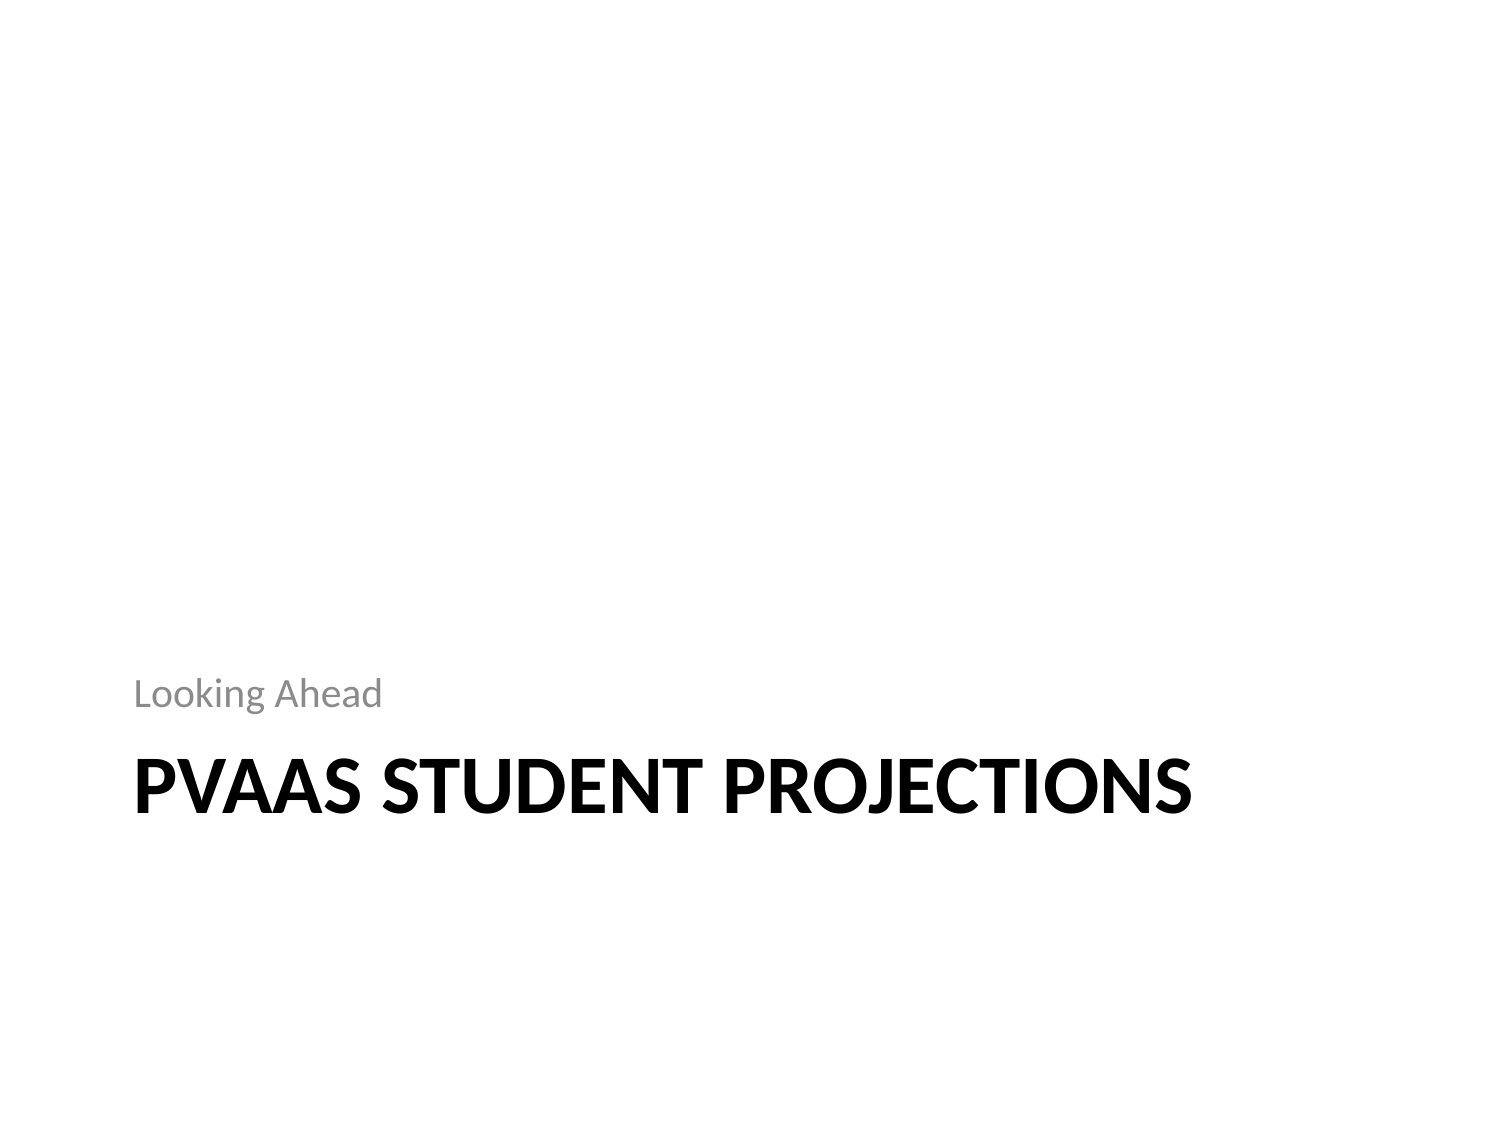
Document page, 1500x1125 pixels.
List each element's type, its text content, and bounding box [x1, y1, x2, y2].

list Looking Ahead [118, 476, 1394, 723]
title PVAAS Student Projections [118, 723, 1394, 947]
